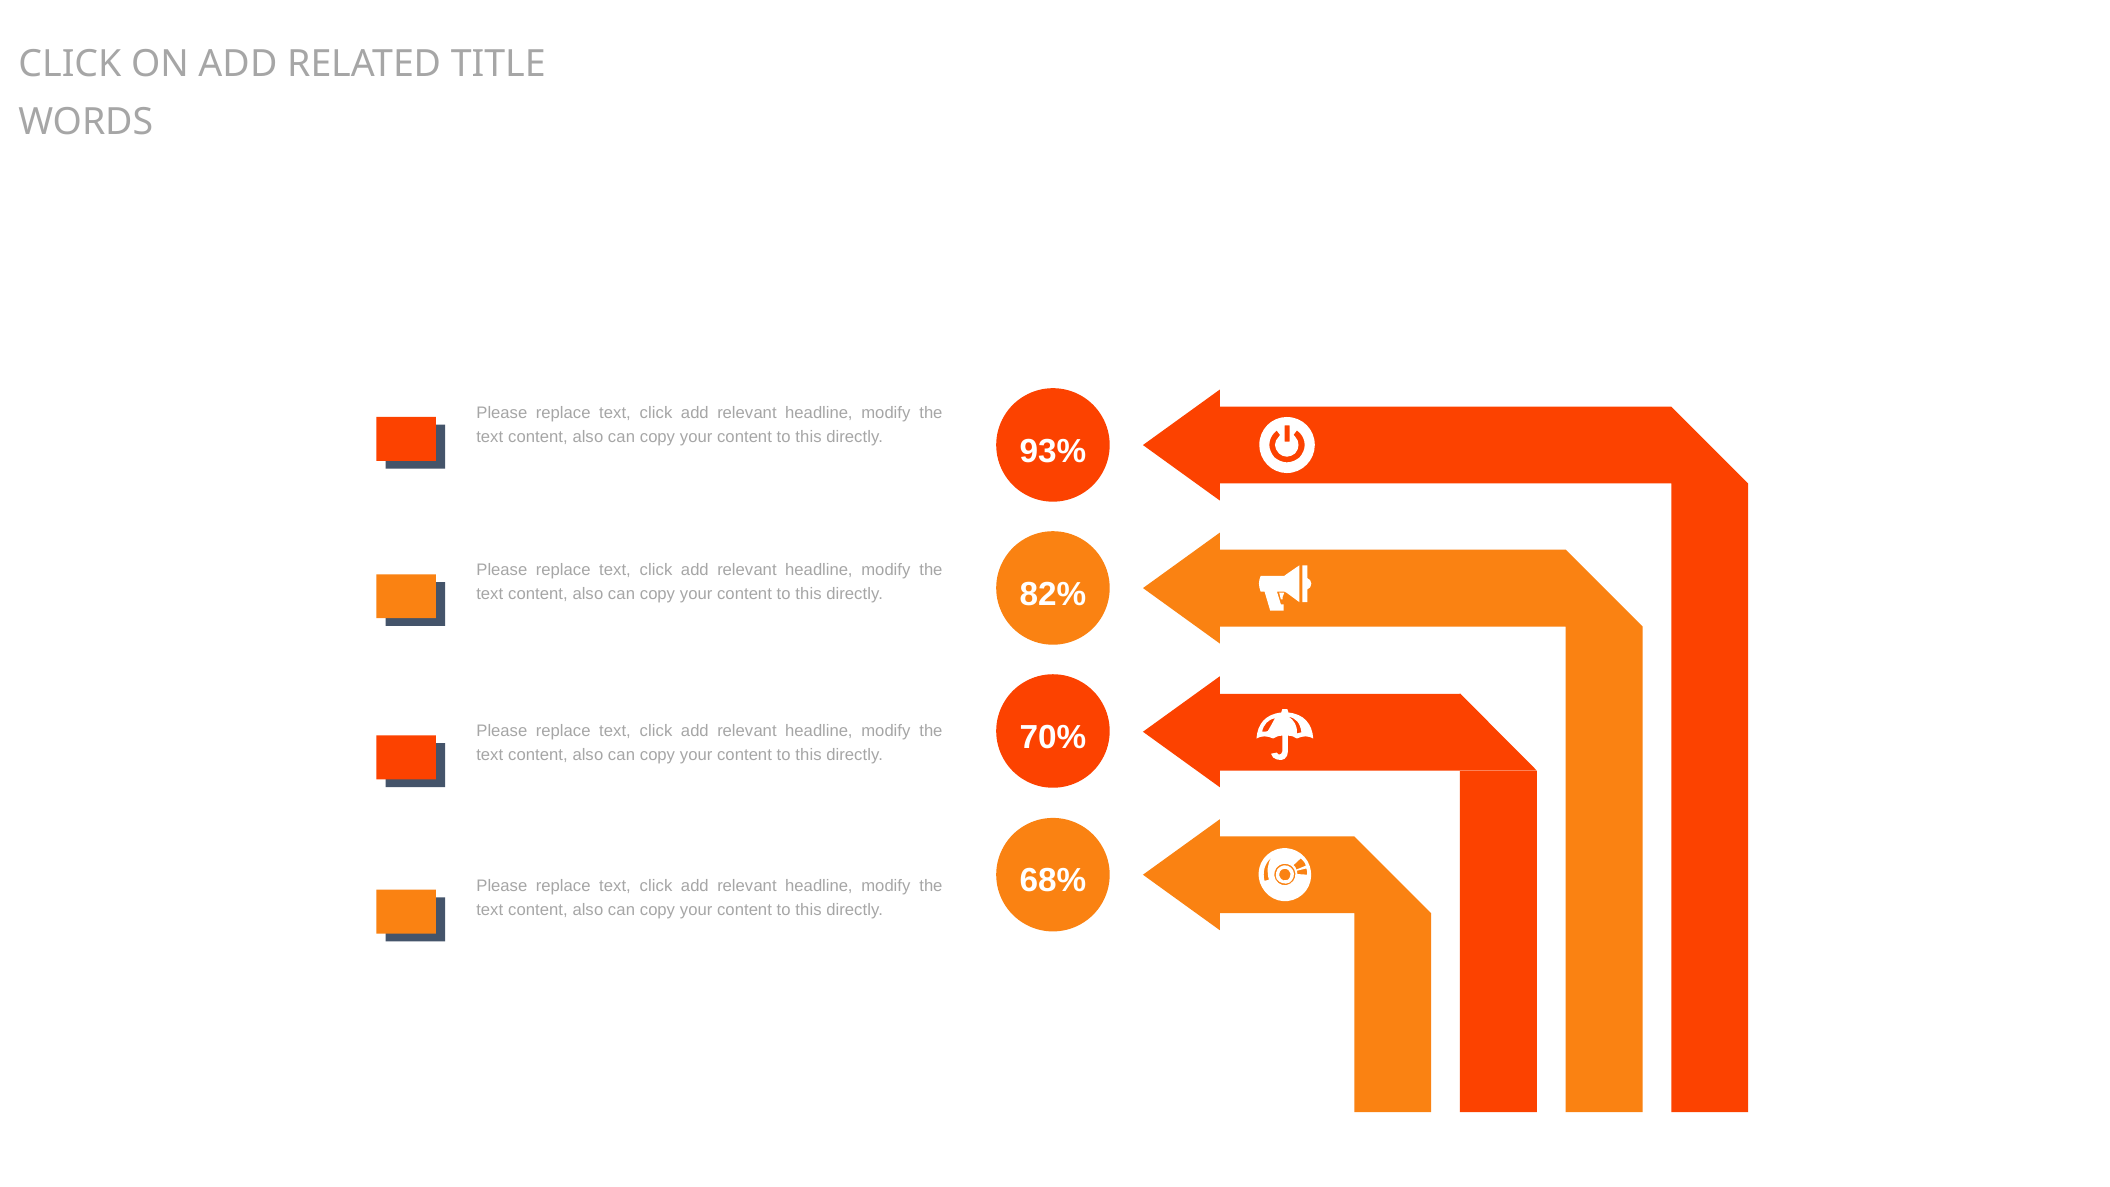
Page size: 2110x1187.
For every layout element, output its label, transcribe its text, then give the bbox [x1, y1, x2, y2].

text_box Please replace text, click add relevant headline, modify the text content, also can copy your content to this directly. [461, 708, 959, 772]
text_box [376, 416, 446, 469]
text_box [996, 531, 1110, 645]
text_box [996, 817, 1110, 932]
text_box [996, 388, 1110, 502]
text_box Please replace text, click add relevant headline, modify the text content, also can copy your content to this directly. [461, 390, 959, 453]
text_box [1142, 389, 1749, 1112]
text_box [996, 674, 1110, 788]
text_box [1142, 819, 1432, 1112]
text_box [376, 889, 446, 942]
text_box Please replace text, click add relevant headline, modify the text content, also can copy your content to this directly. [461, 547, 959, 611]
text_box CLICK ON ADD RELATED TITLE WORDS [3, 18, 595, 150]
text_box Please replace text, click add relevant headline, modify the text content, also can copy your content to this directly. [461, 863, 959, 926]
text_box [376, 574, 446, 626]
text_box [376, 735, 446, 788]
